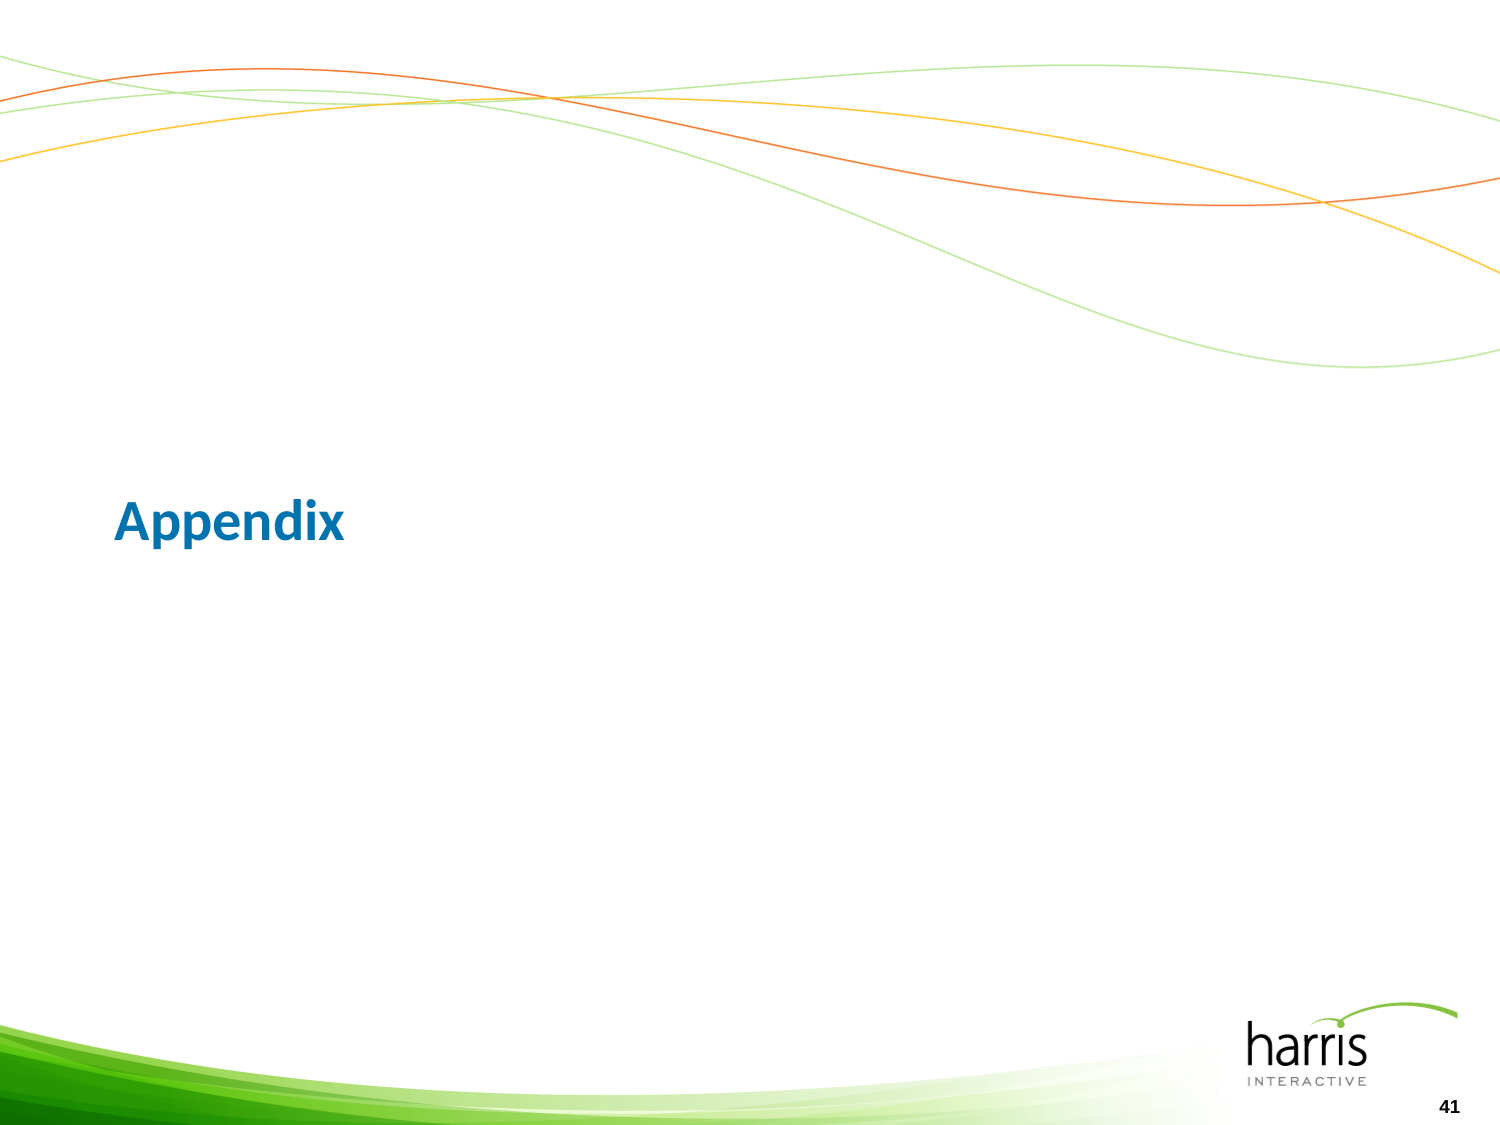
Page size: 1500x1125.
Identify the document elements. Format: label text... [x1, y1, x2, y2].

picture [0, 0, 1500, 1125]
title Appendix [99, 474, 1351, 563]
slide_number 41 [1399, 1086, 1500, 1125]
